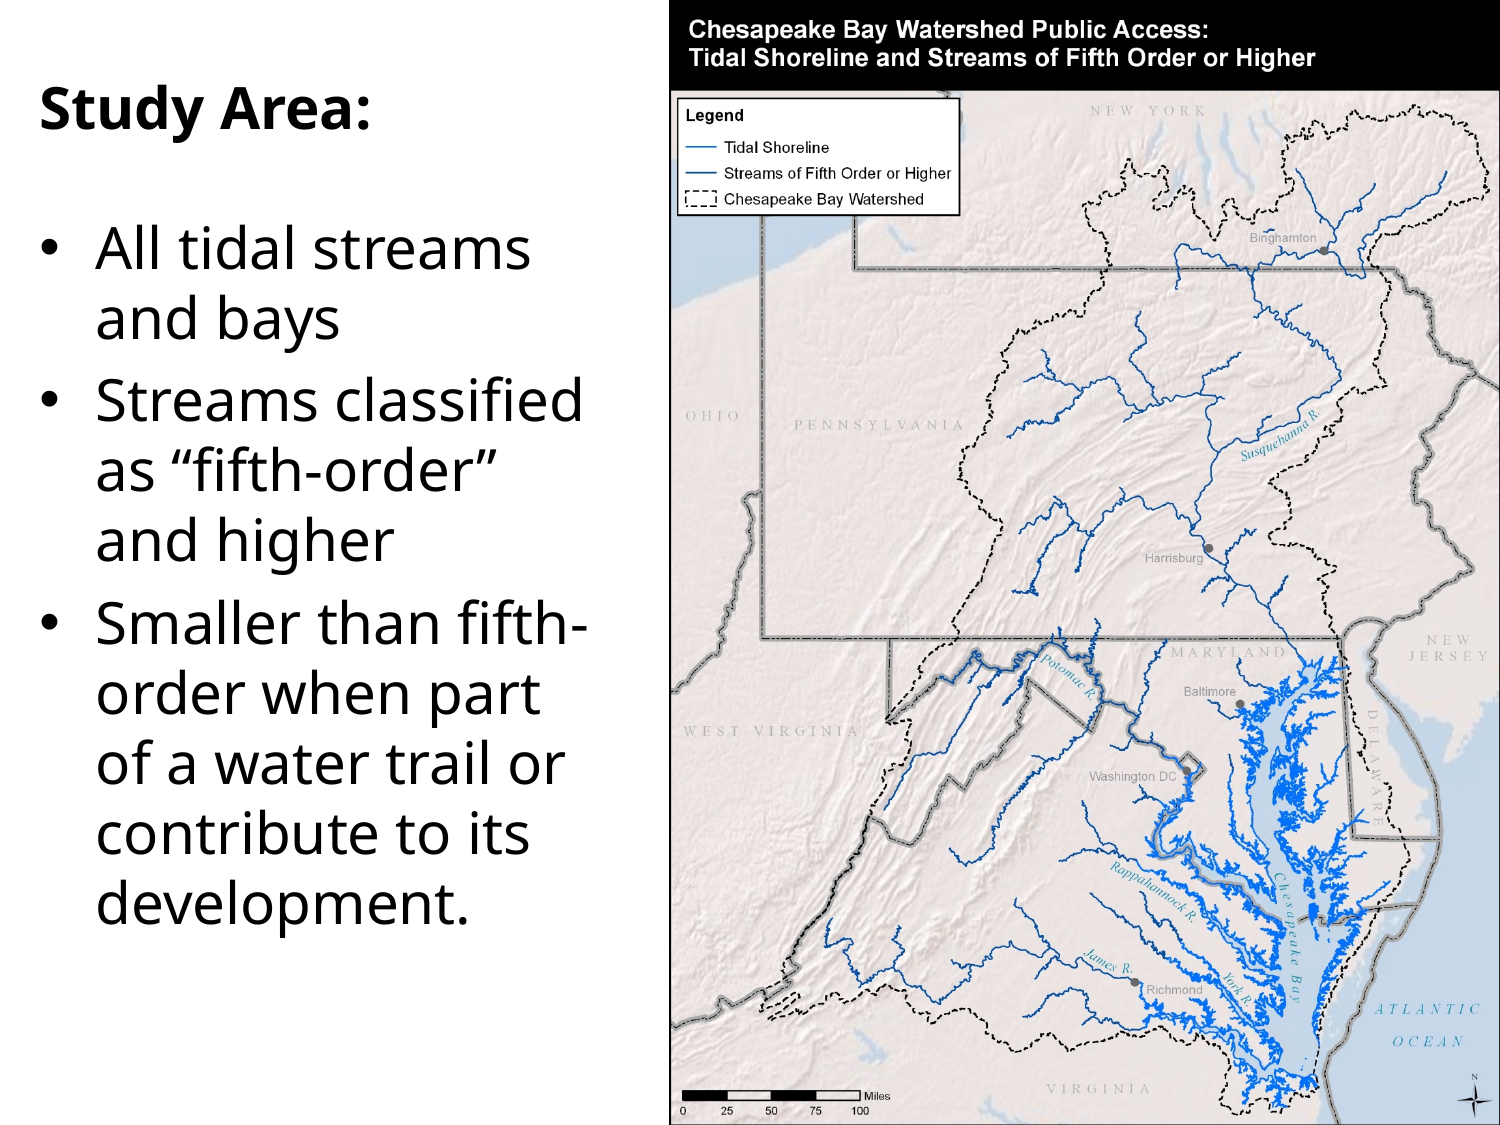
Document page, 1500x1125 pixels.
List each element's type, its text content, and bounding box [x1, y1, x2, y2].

picture [669, 0, 1500, 1125]
text_box Study Area: All tidal streams and bays Streams classified as “fifth-order” and higher Smaller than fifth-order when part of a water trail or contribute to its development. [24, 63, 605, 1026]
